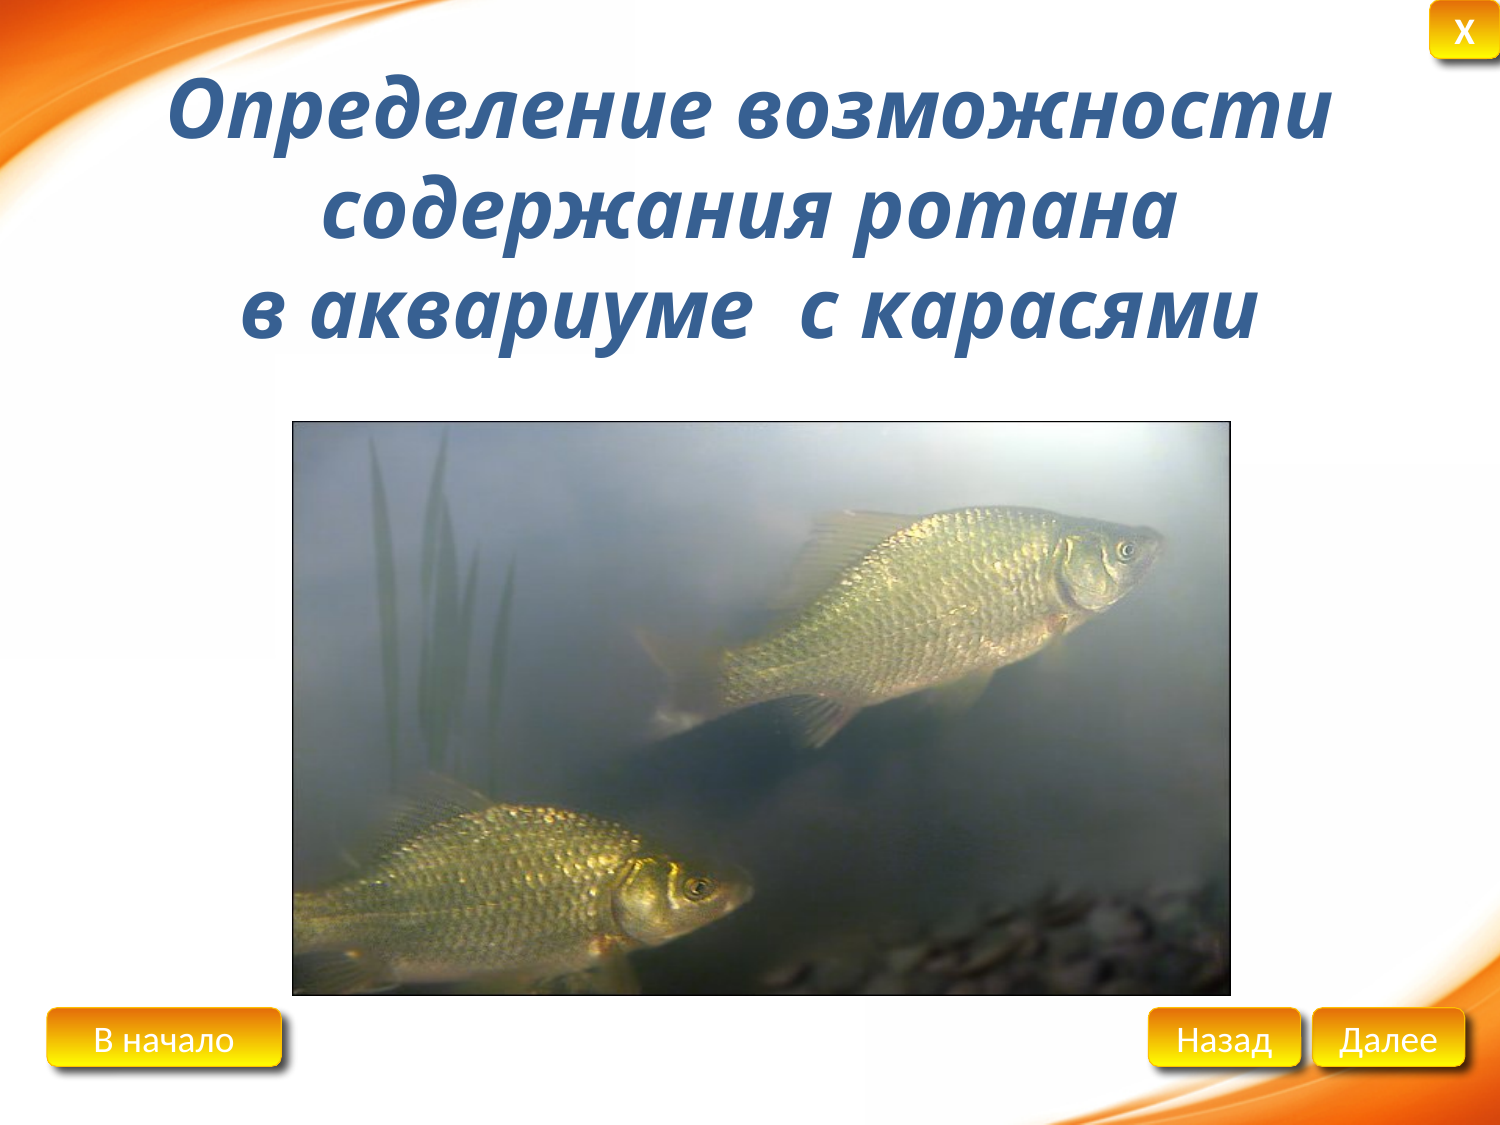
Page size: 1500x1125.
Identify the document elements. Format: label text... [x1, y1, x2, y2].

picture [0, 411, 1500, 1125]
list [292, 421, 1231, 997]
title Определение возможности содержания ротана в аквариуме с карасями [0, 0, 1500, 411]
